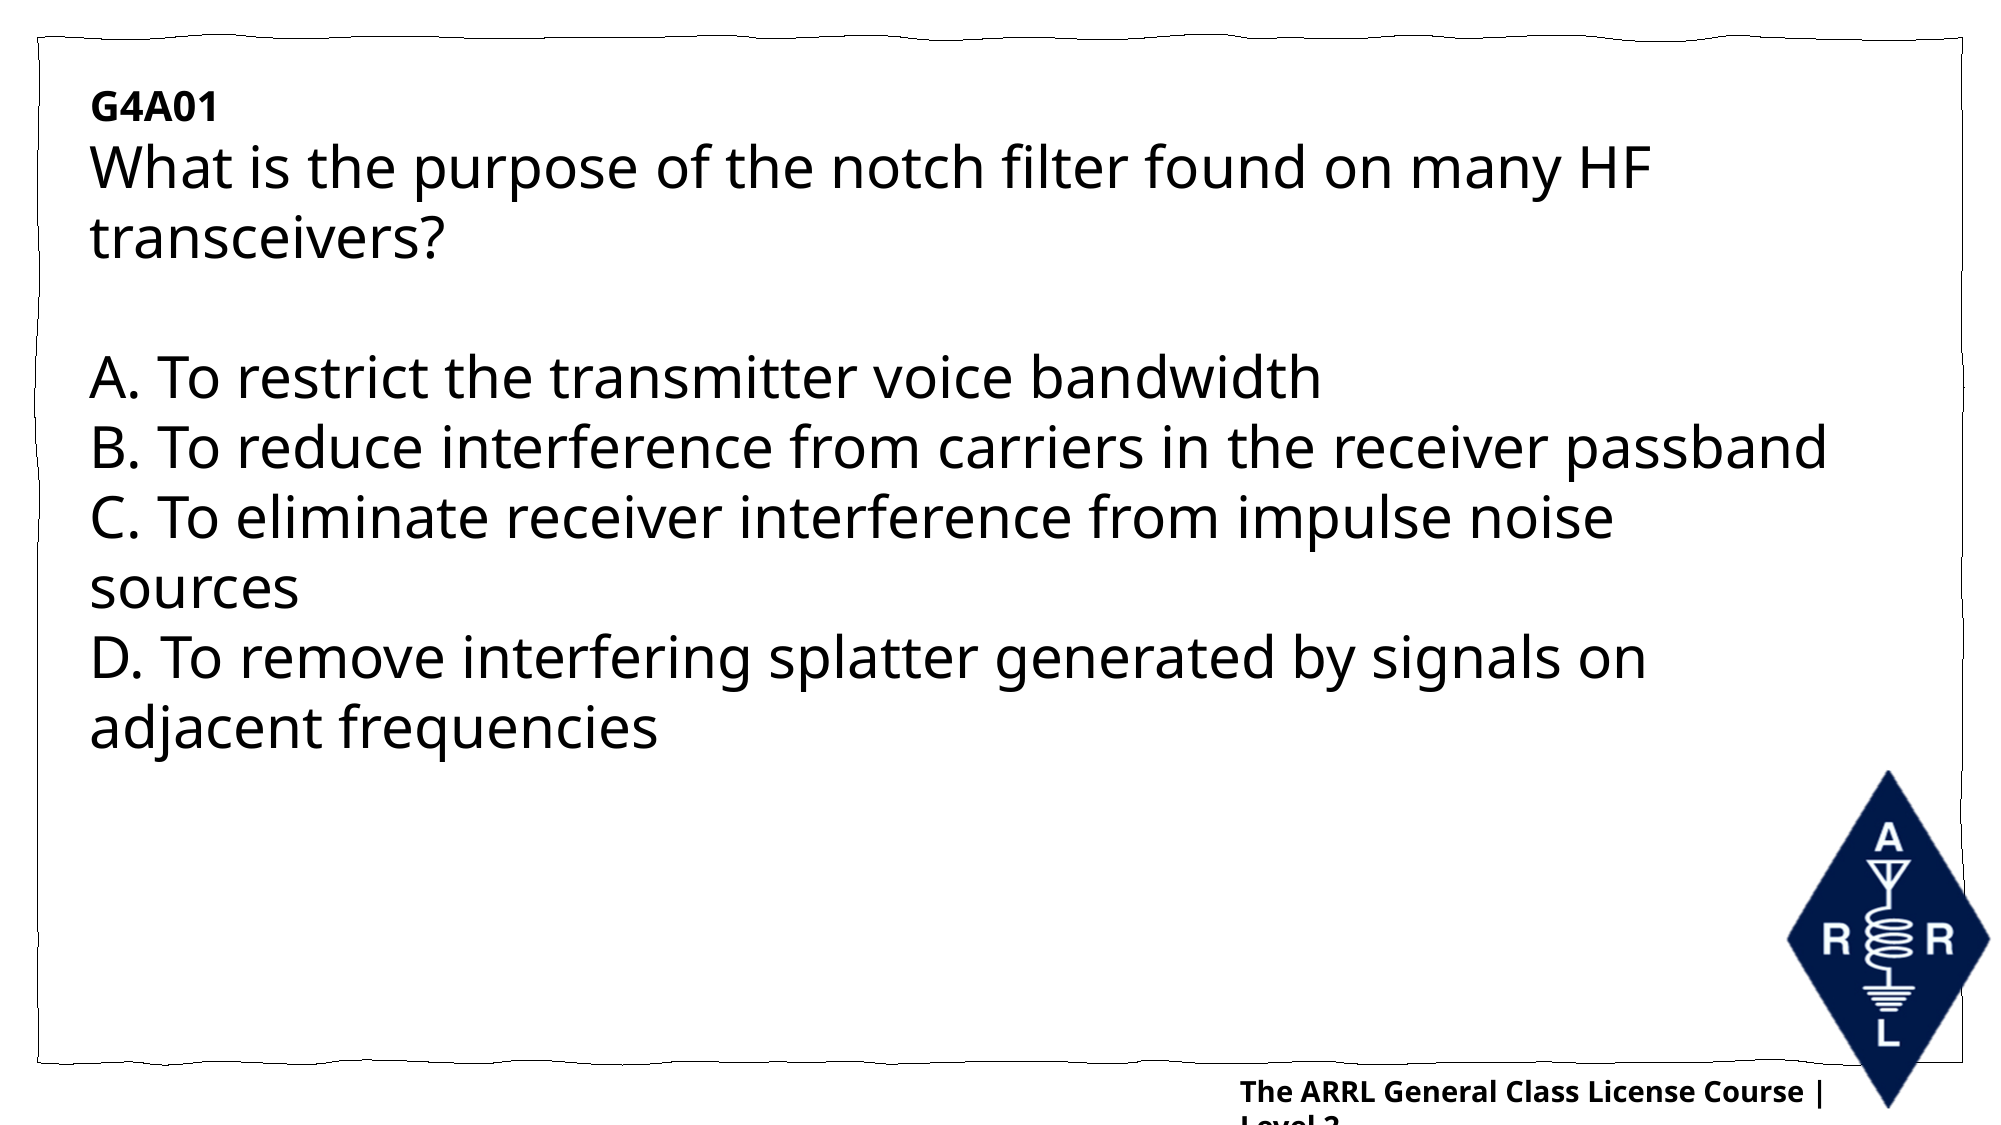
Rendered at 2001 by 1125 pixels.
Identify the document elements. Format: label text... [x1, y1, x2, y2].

text_box G4A01 What is the purpose of the notch filter found on many HF transceivers? A. To restrict the transmitter voice bandwidth B. To reduce interference from carriers in the receiver passband C. To eliminate receiver interference from impulse noise sources D. To remove interfering splatter generated by signals on adjacent frequencies [75, 72, 1850, 768]
picture [1773, 752, 1999, 1125]
